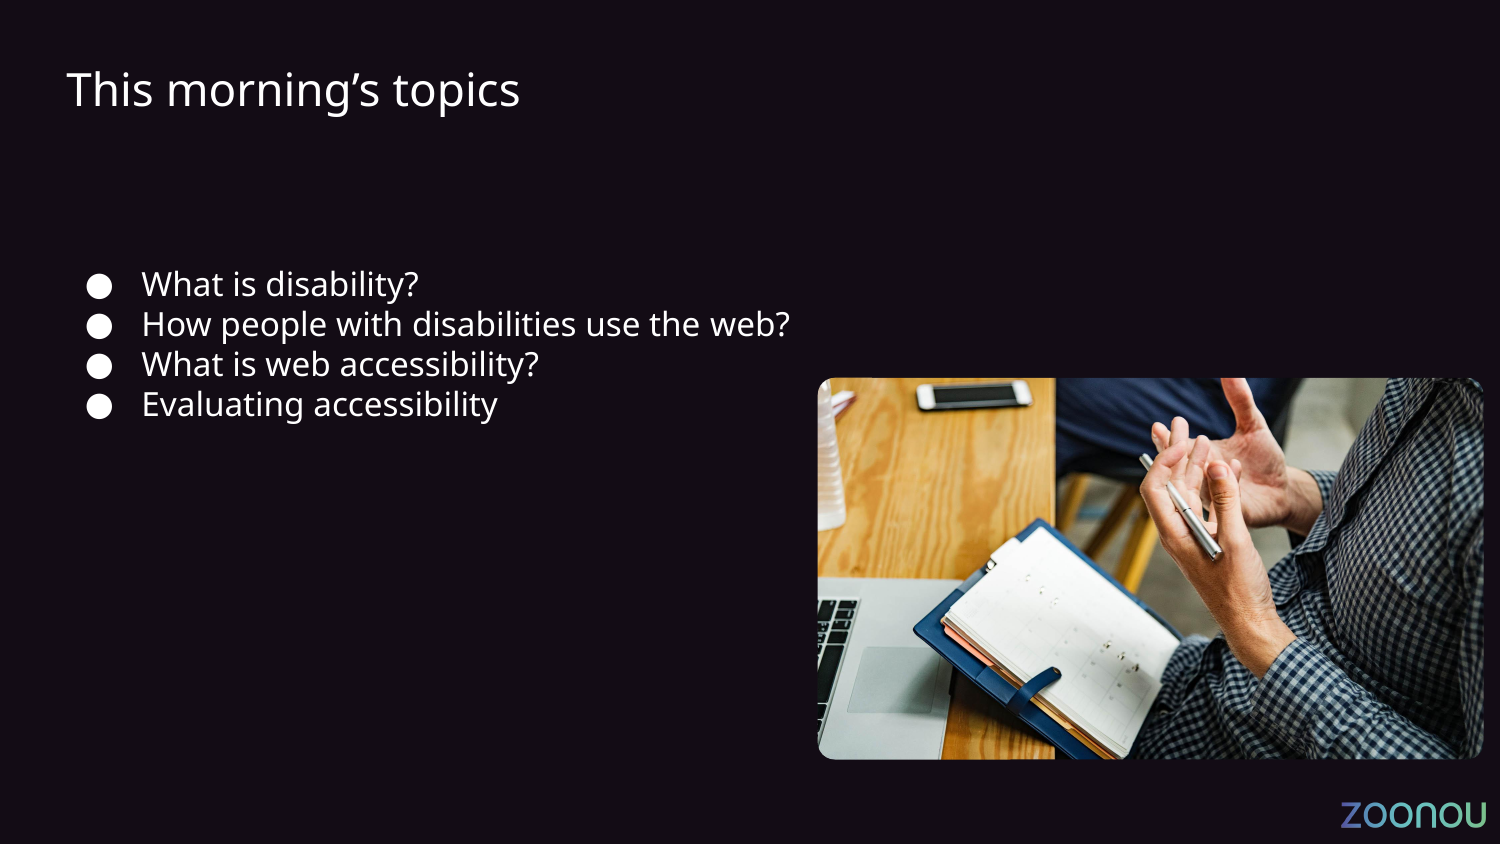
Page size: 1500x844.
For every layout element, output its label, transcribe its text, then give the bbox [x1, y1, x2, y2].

picture [817, 377, 1484, 760]
picture [1335, 790, 1492, 833]
list What is disability? How people with disabilities use the web? What is web accessibility? Evaluating accessibility [51, 248, 1196, 760]
title This morning’s topics [51, 45, 1196, 132]
